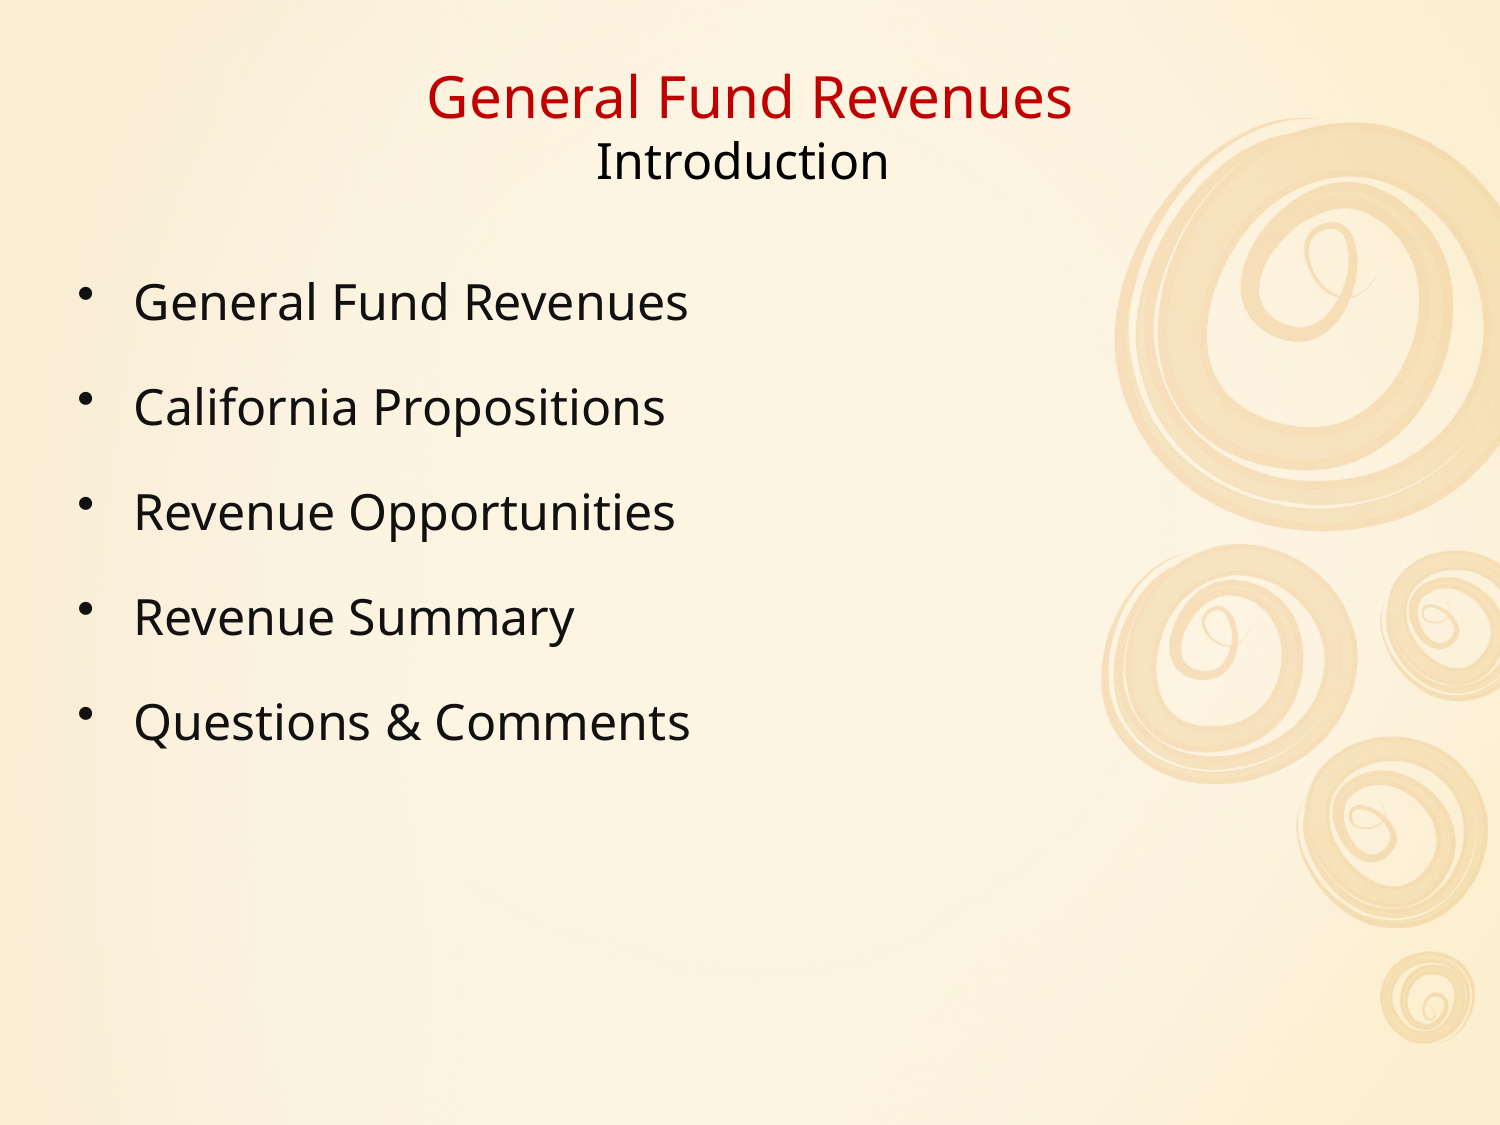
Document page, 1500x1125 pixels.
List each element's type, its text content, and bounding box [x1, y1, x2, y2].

list General Fund Revenues California Propositions Revenue Opportunities Revenue Summary Questions & Comments [62, 262, 1463, 963]
picture [0, 0, 1500, 1125]
title General Fund Revenues Introduction [50, 50, 1450, 200]
